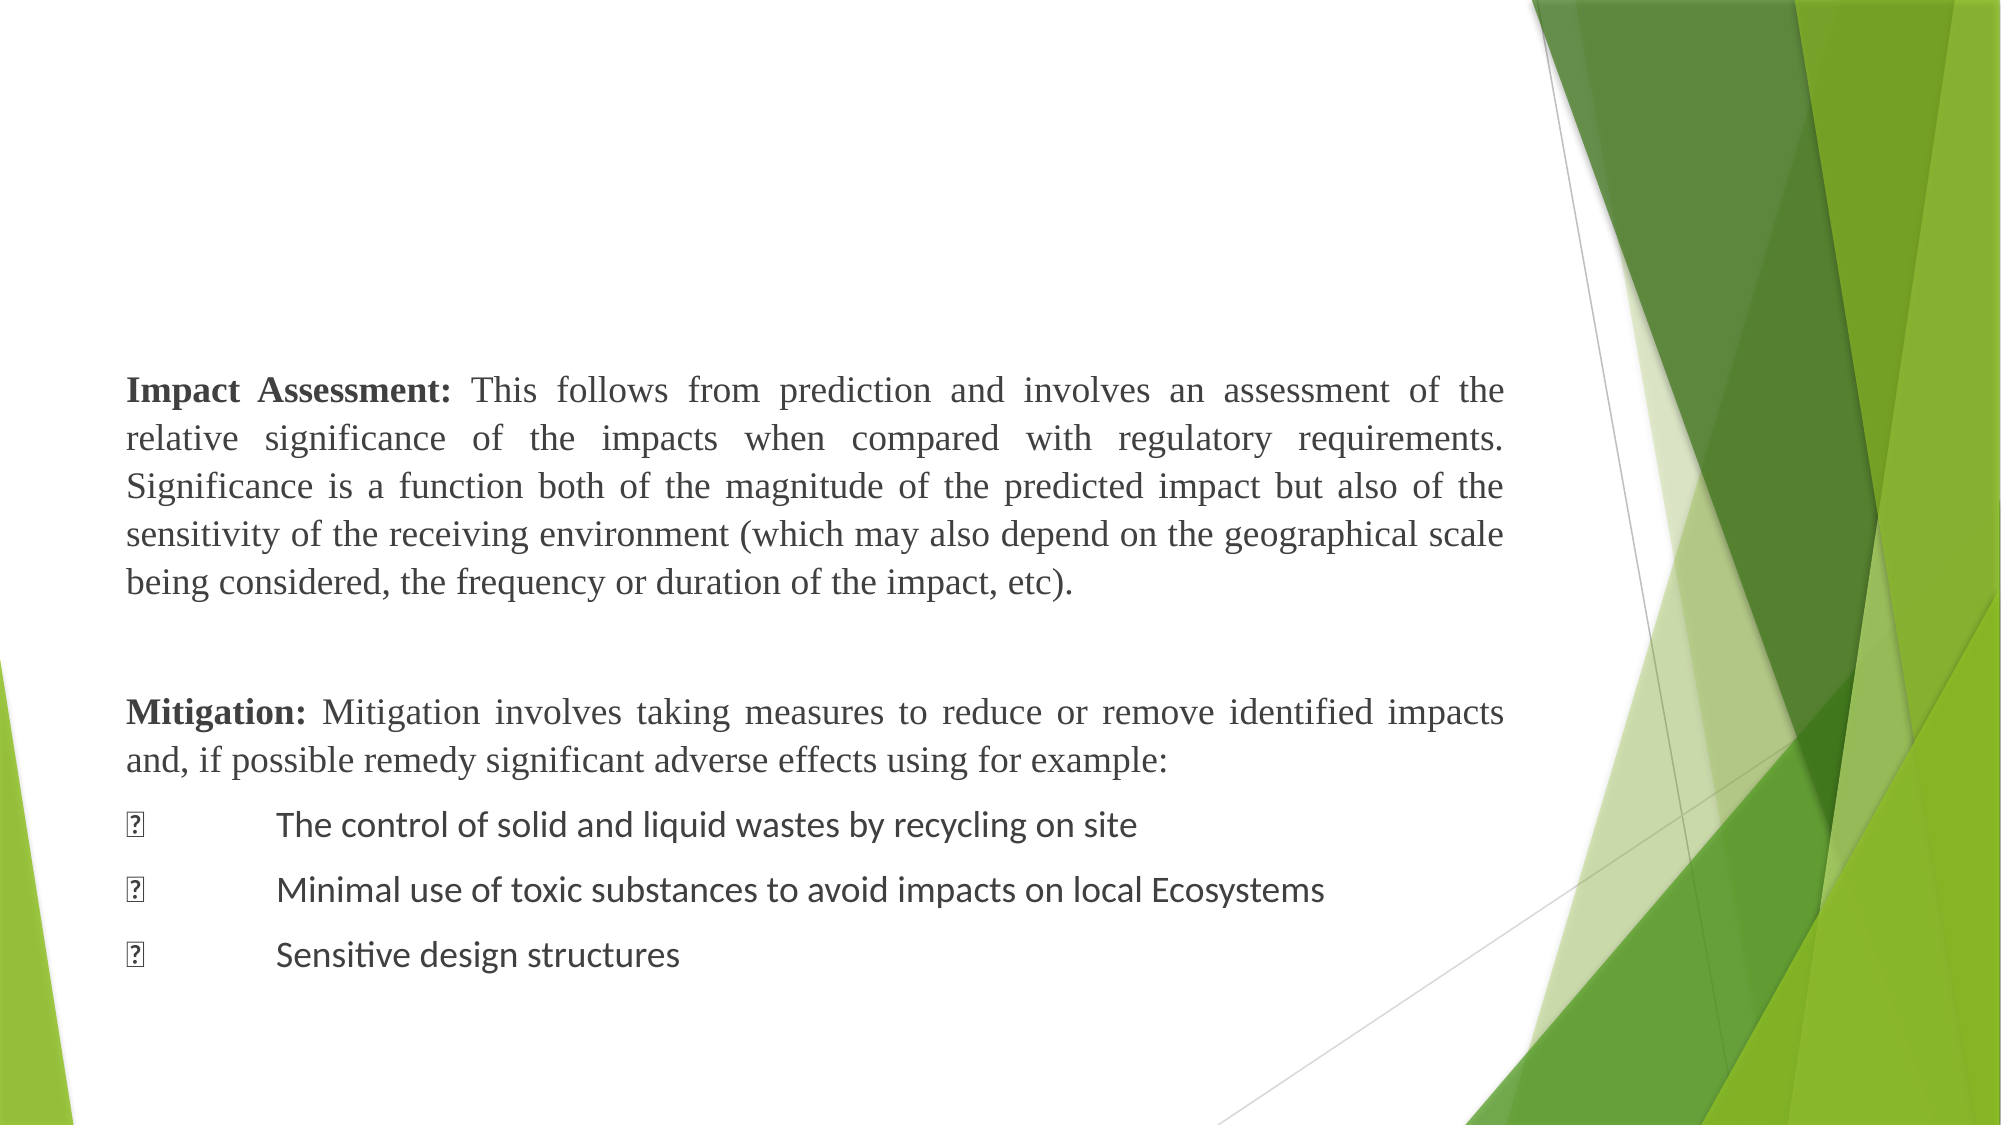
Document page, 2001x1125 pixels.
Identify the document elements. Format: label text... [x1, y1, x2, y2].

list Impact Assessment: This follows from prediction and involves an assessment of the relative significance of the impacts when compared with regulatory requirements. Significance is a function both of the magnitude of the predicted impact but also of the sensitivity of the receiving environment (which may also depend on the geographical scale being considered, the frequency or duration of the impact, etc). Mitigation: Mitigation involves taking measures to reduce or remove identified impacts and, if possible remedy significant adverse effects using for example:  The control of solid and liquid wastes by recycling on site  Minimal use of toxic substances to avoid impacts on local Ecosystems  Sensitive design structures [111, 354, 1522, 992]
